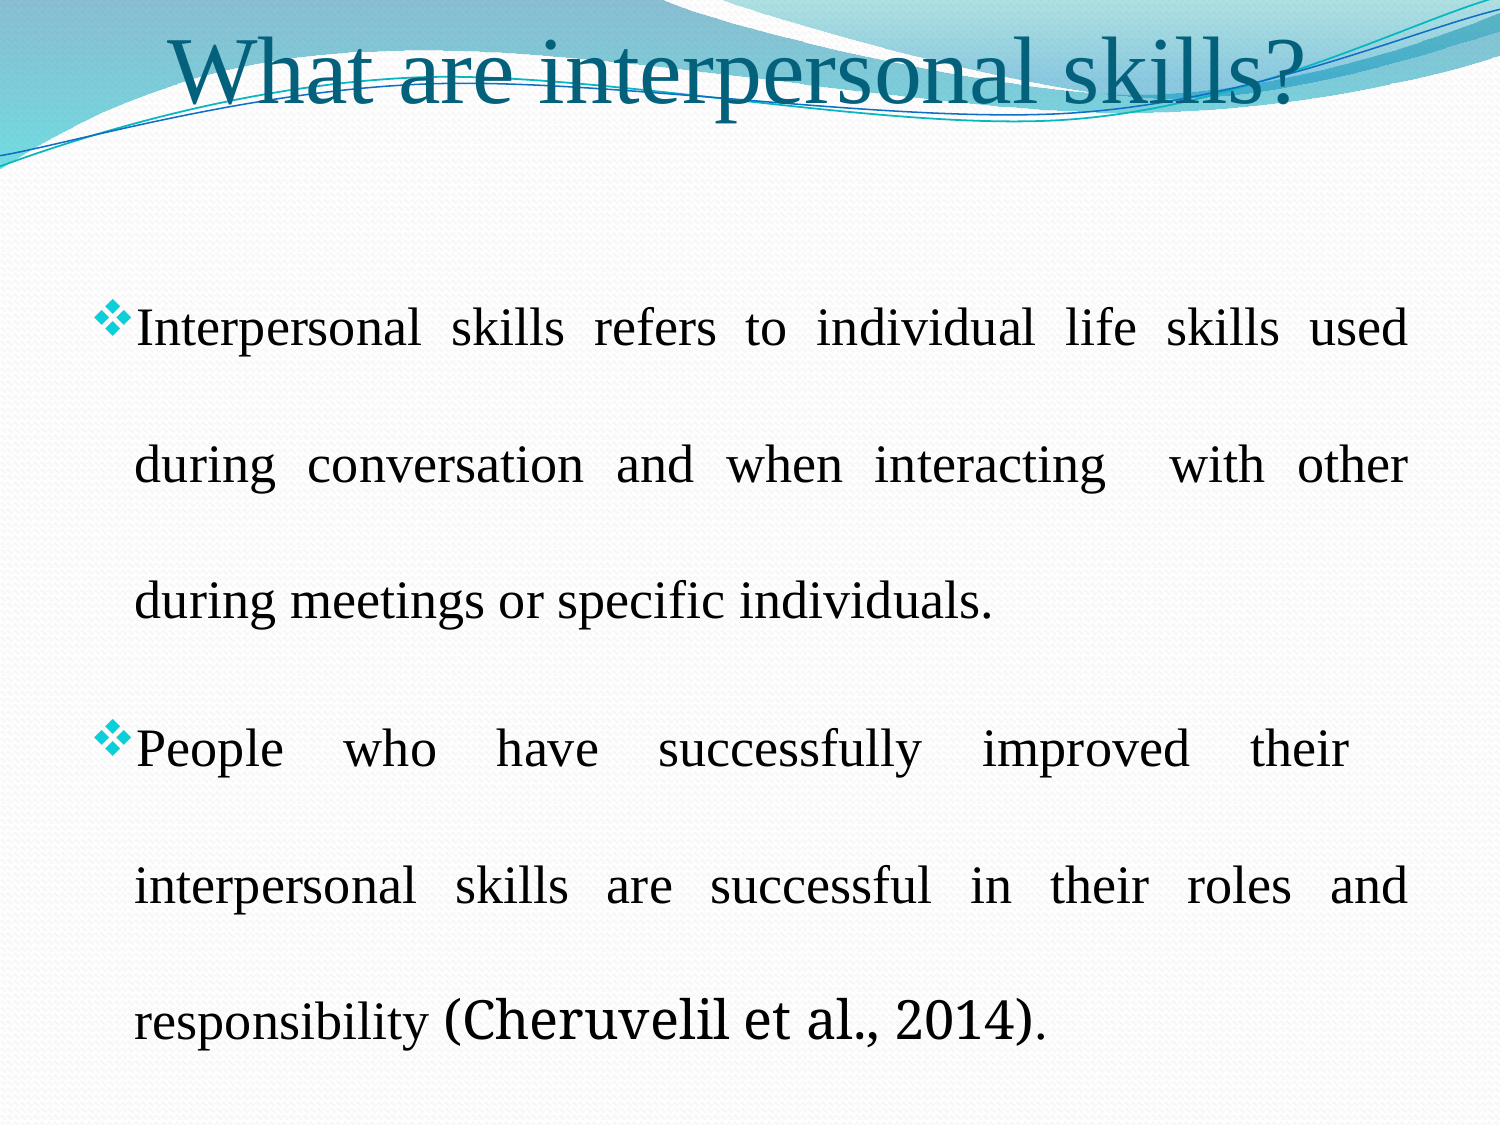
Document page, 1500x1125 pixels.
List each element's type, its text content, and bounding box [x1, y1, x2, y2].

list Interpersonal skills refers to individual life skills used during conversation and when interacting with other during meetings or specific individuals. People who have successfully improved their interpersonal skills are successful in their roles and responsibility (Cheruvelil et al., 2014). [75, 212, 1425, 1075]
title What are interpersonal skills? [74, 0, 1425, 238]
